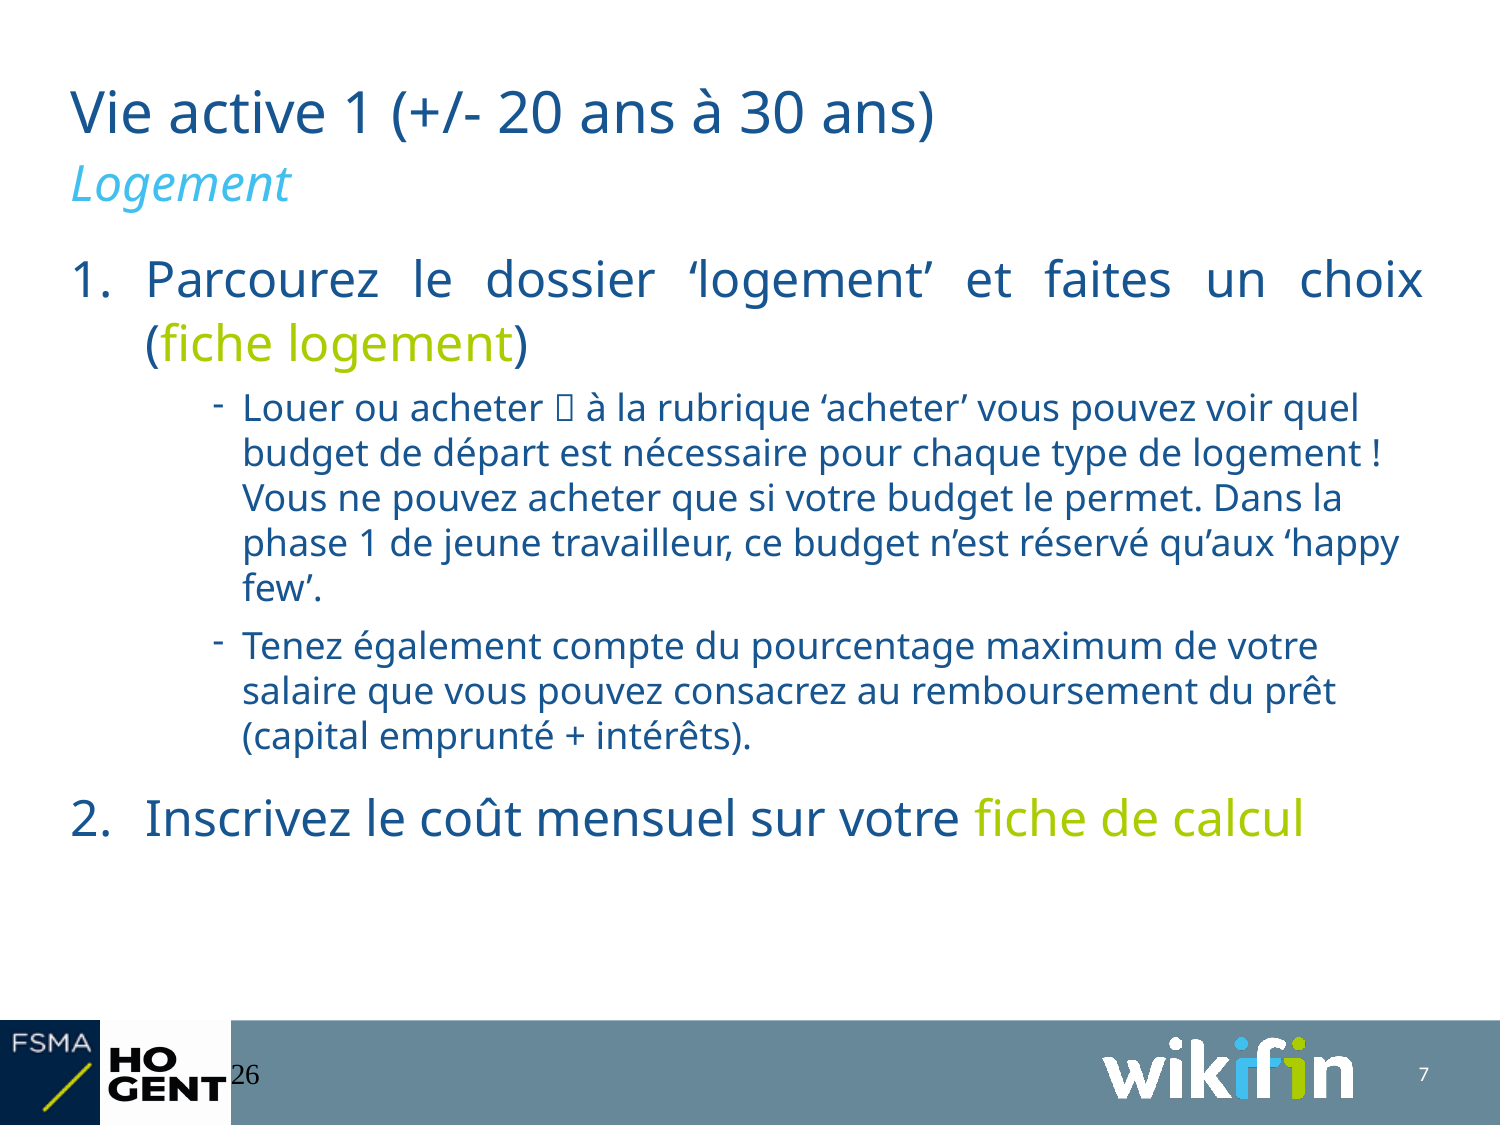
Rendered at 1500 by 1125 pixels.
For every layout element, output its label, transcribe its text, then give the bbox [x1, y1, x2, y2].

picture [1102, 1037, 1353, 1099]
title Vie active 1 (+/- 20 ans à 30 ans) Logement [70, 78, 1425, 220]
slide_number 7 [1355, 1020, 1430, 1125]
picture [0, 1020, 231, 1125]
text_box [310, 572, 1185, 844]
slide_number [231, 1020, 396, 1125]
list Parcourez le dossier ‘logement’ et faites un choix (fiche logement) Louer ou acheter  à la rubrique ‘acheter’ vous pouvez voir quel budget de départ est nécessaire pour chaque type de logement ! Vous ne pouvez acheter que si votre budget le permet. Dans la phase 1 de jeune travailleur, ce budget n’est réservé qu’aux ‘happy few’. Tenez également compte du pourcentage maximum de votre salaire que vous pouvez consacrez au remboursement du prêt (capital emprunté + intérêts). Inscrivez le coût mensuel sur votre fiche de calcul [70, 243, 1425, 954]
